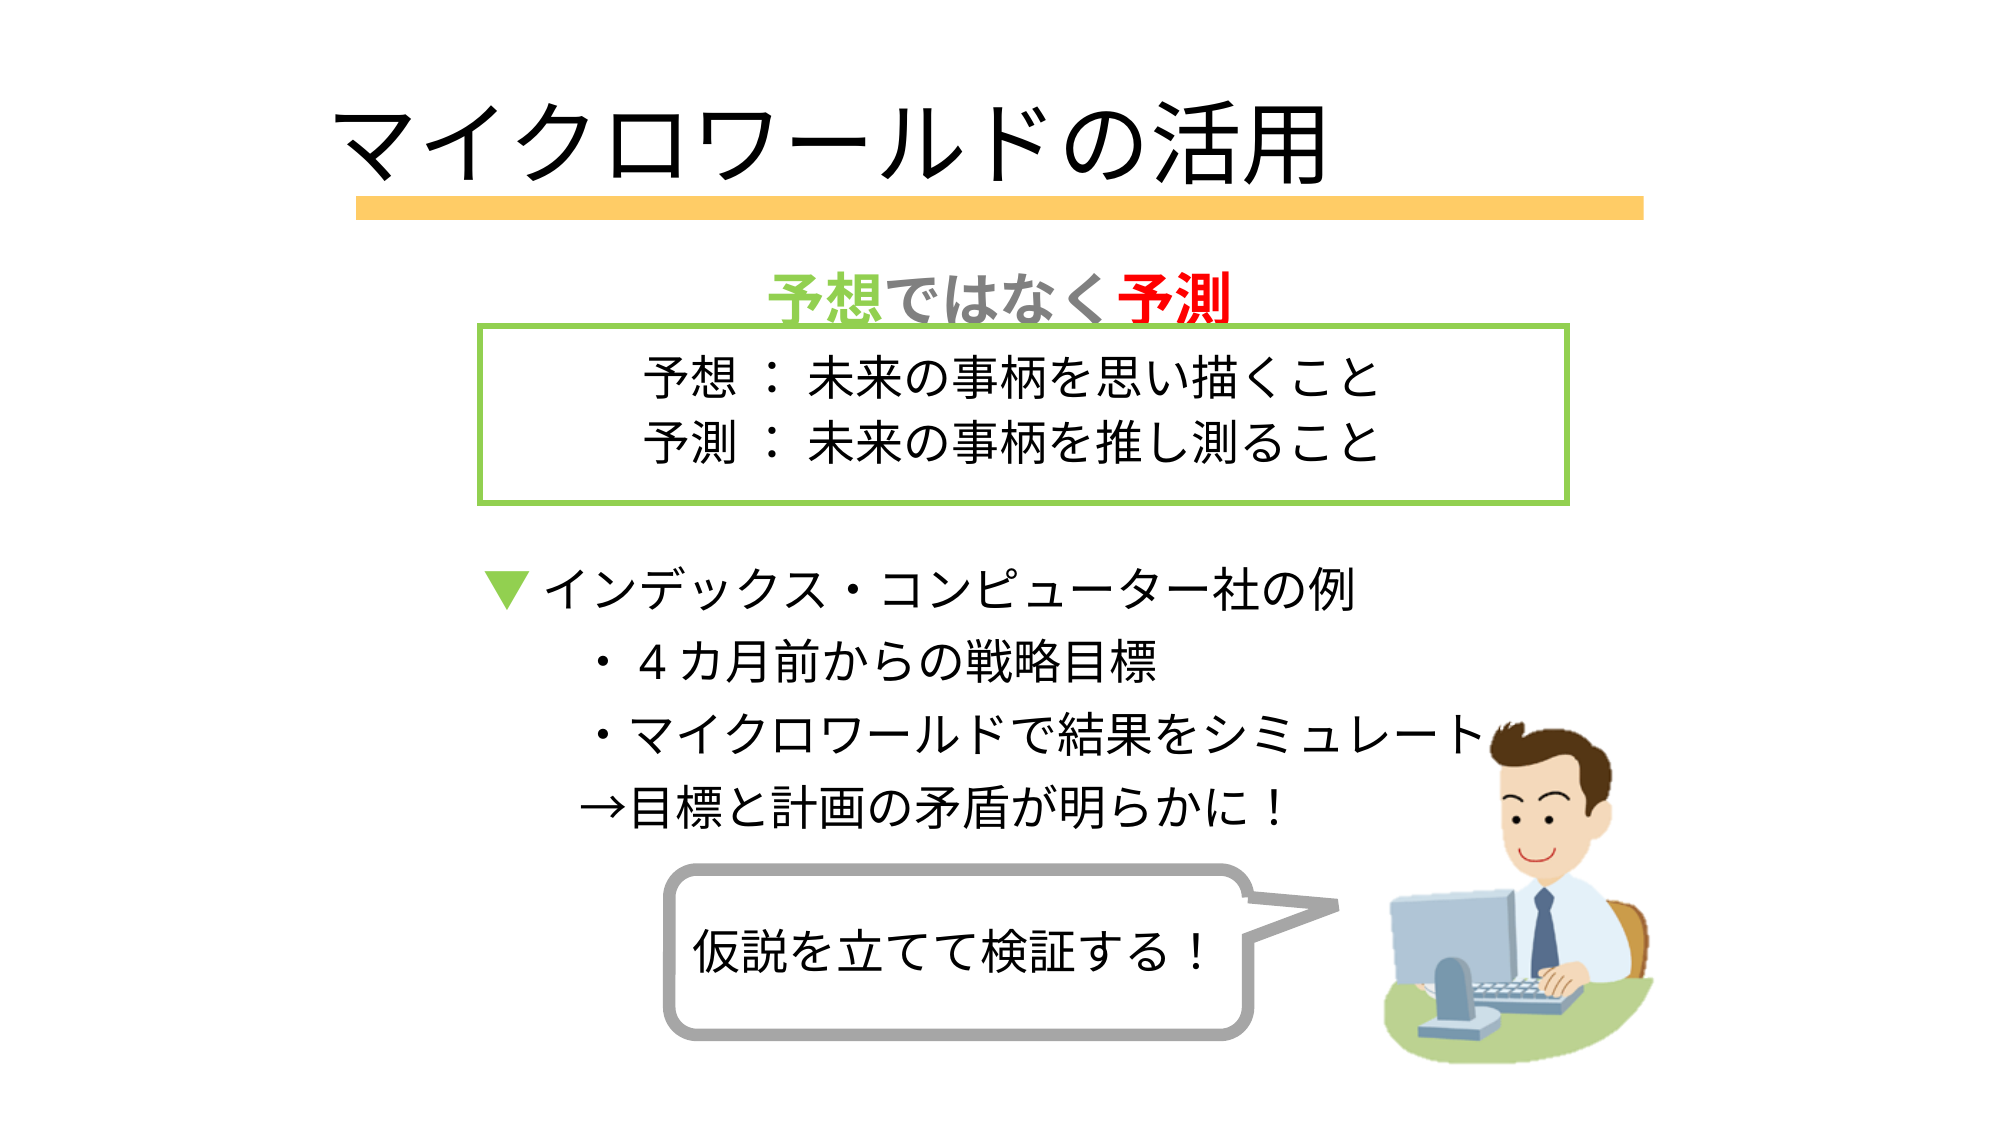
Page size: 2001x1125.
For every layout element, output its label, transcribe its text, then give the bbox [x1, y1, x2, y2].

text_box マイクロワールドの活用 [311, 78, 1349, 203]
text_box [355, 195, 1645, 221]
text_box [480, 326, 1567, 504]
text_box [669, 869, 1249, 1035]
text_box ▼インデックス・コンピューター社の例 ・4カ月前からの戦略目標 ・マイクロワールドで結果をシミュレート →目標と計画の矛盾が明らかに！ [468, 558, 1670, 988]
text_box 予想ではなく予測 [752, 255, 1248, 323]
picture [1376, 715, 1662, 1071]
